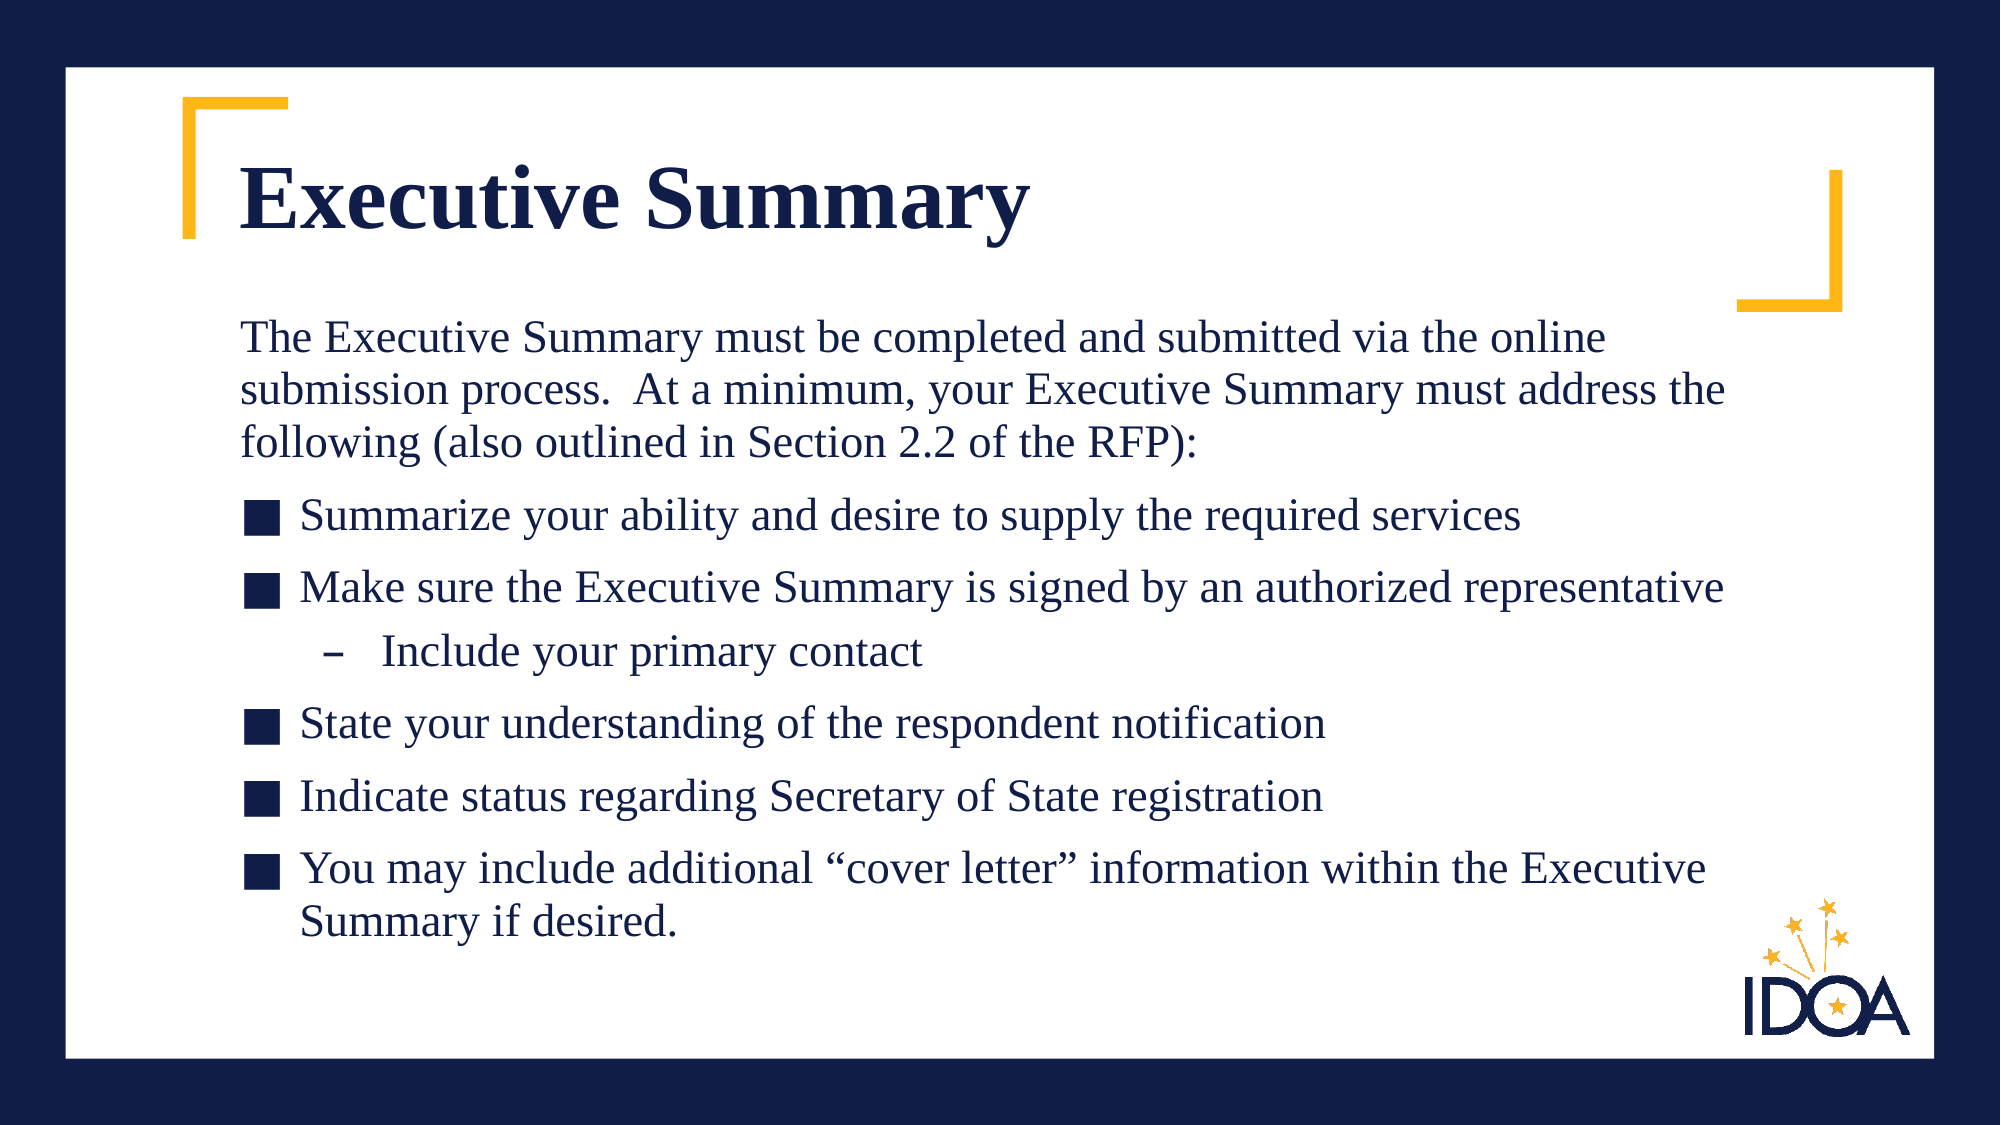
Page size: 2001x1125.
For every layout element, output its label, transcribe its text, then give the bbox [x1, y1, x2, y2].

title Executive Summary [225, 142, 1800, 279]
picture [1702, 857, 1959, 1114]
list The Executive Summary must be completed and submitted via the online submission process. At a minimum, your Executive Summary must address the following (also outlined in Section 2.2 of the RFP): Summarize your ability and desire to supply the required services Make sure the Executive Summary is signed by an authorized representative Include your primary contact State your understanding of the respondent notification Indicate status regarding Secretary of State registration You may include additional “cover letter” information within the Executive Summary if desired. [225, 303, 1800, 967]
